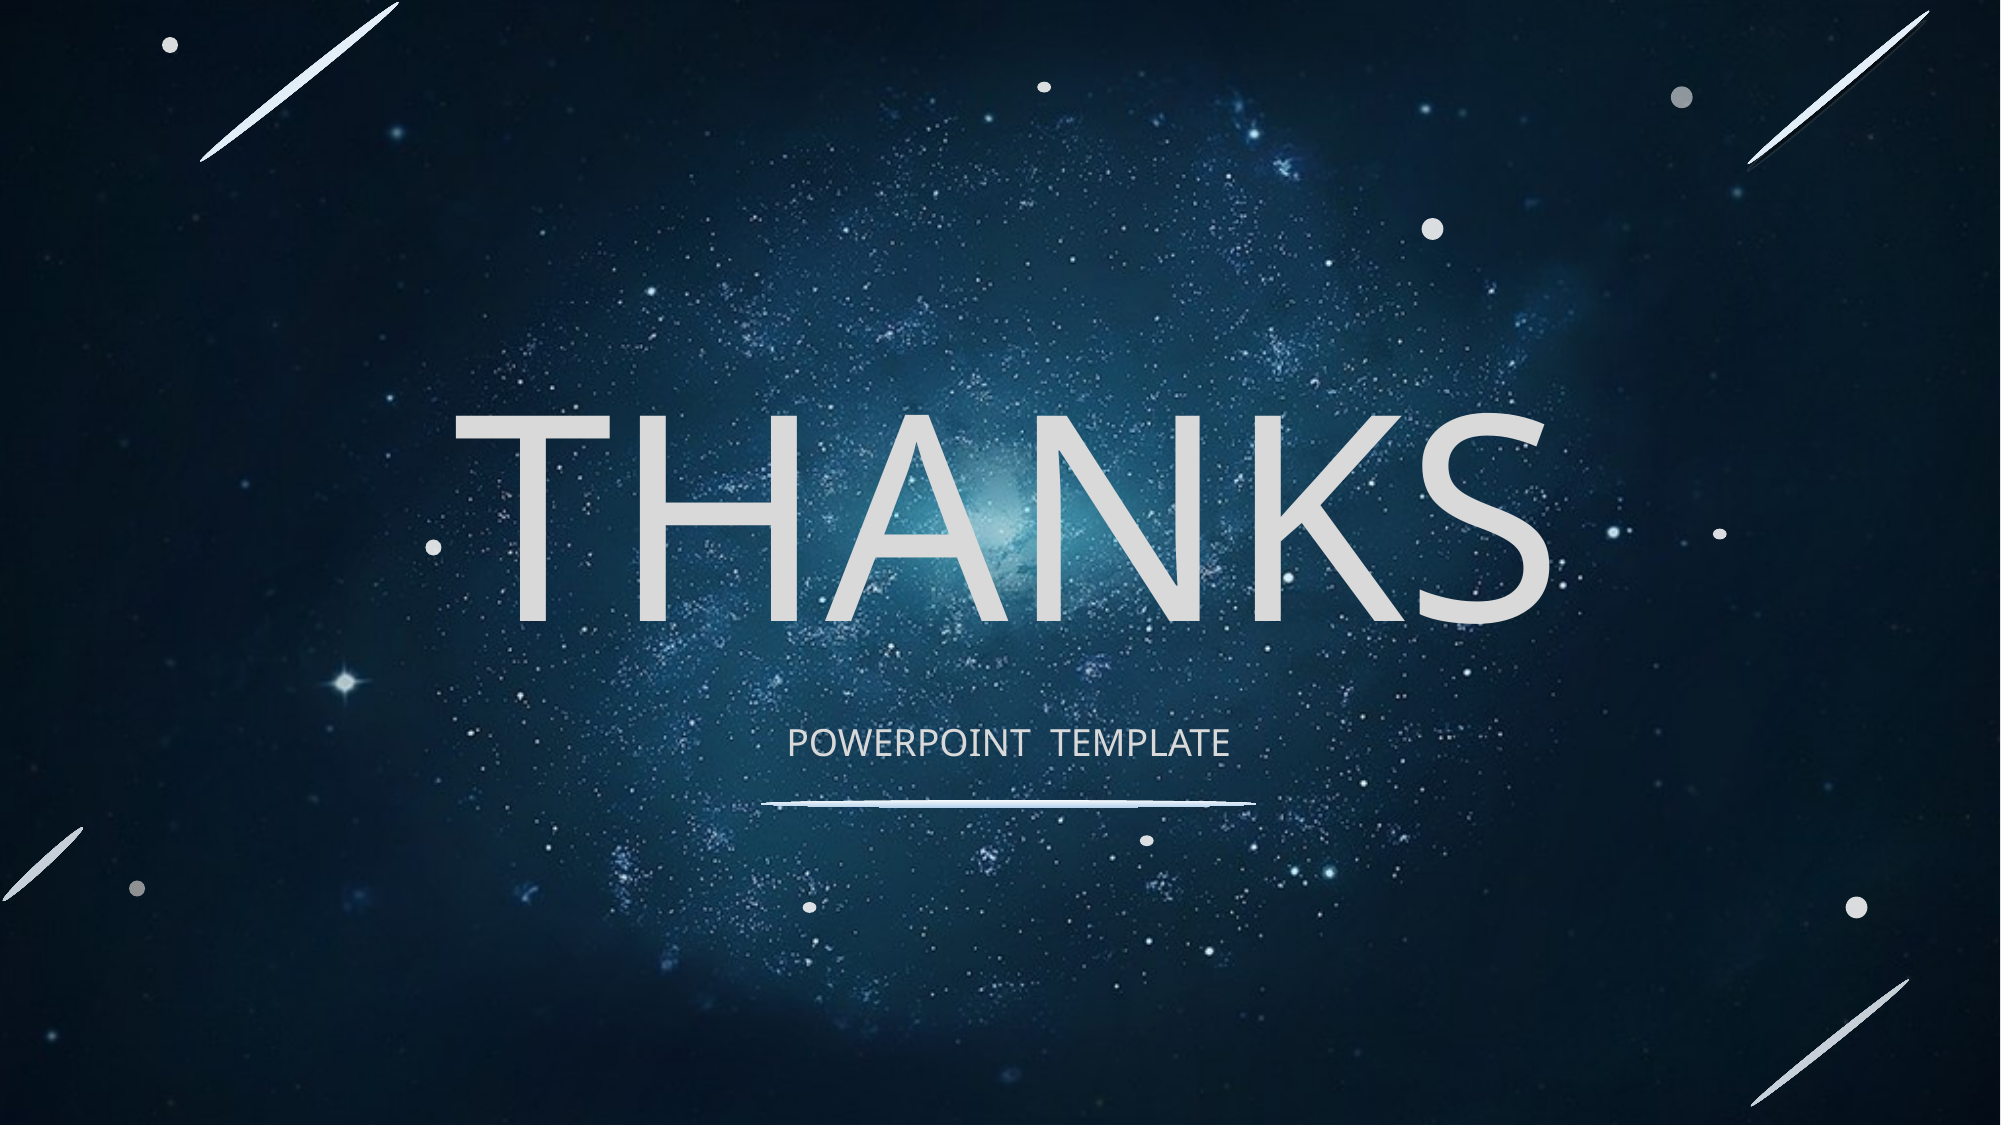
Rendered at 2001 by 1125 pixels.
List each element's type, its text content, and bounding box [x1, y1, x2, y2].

text_box [1669, 85, 1694, 110]
text_box [1138, 834, 1155, 848]
text_box [801, 900, 818, 914]
text_box [758, 799, 1260, 809]
text_box [1844, 895, 1869, 920]
text_box [1749, 978, 1911, 1108]
text_box [424, 538, 443, 557]
picture [0, 0, 2001, 1125]
text_box [1, 826, 85, 903]
text_box [1711, 527, 1728, 541]
text_box [1746, 9, 1931, 166]
text_box [160, 35, 180, 55]
text_box THANKS [438, 326, 1579, 687]
text_box [198, 0, 401, 163]
text_box [1036, 80, 1053, 94]
text_box [1420, 217, 1445, 241]
text_box [127, 879, 147, 898]
text_box POWERPOINT TEMPLATE [771, 711, 1246, 772]
